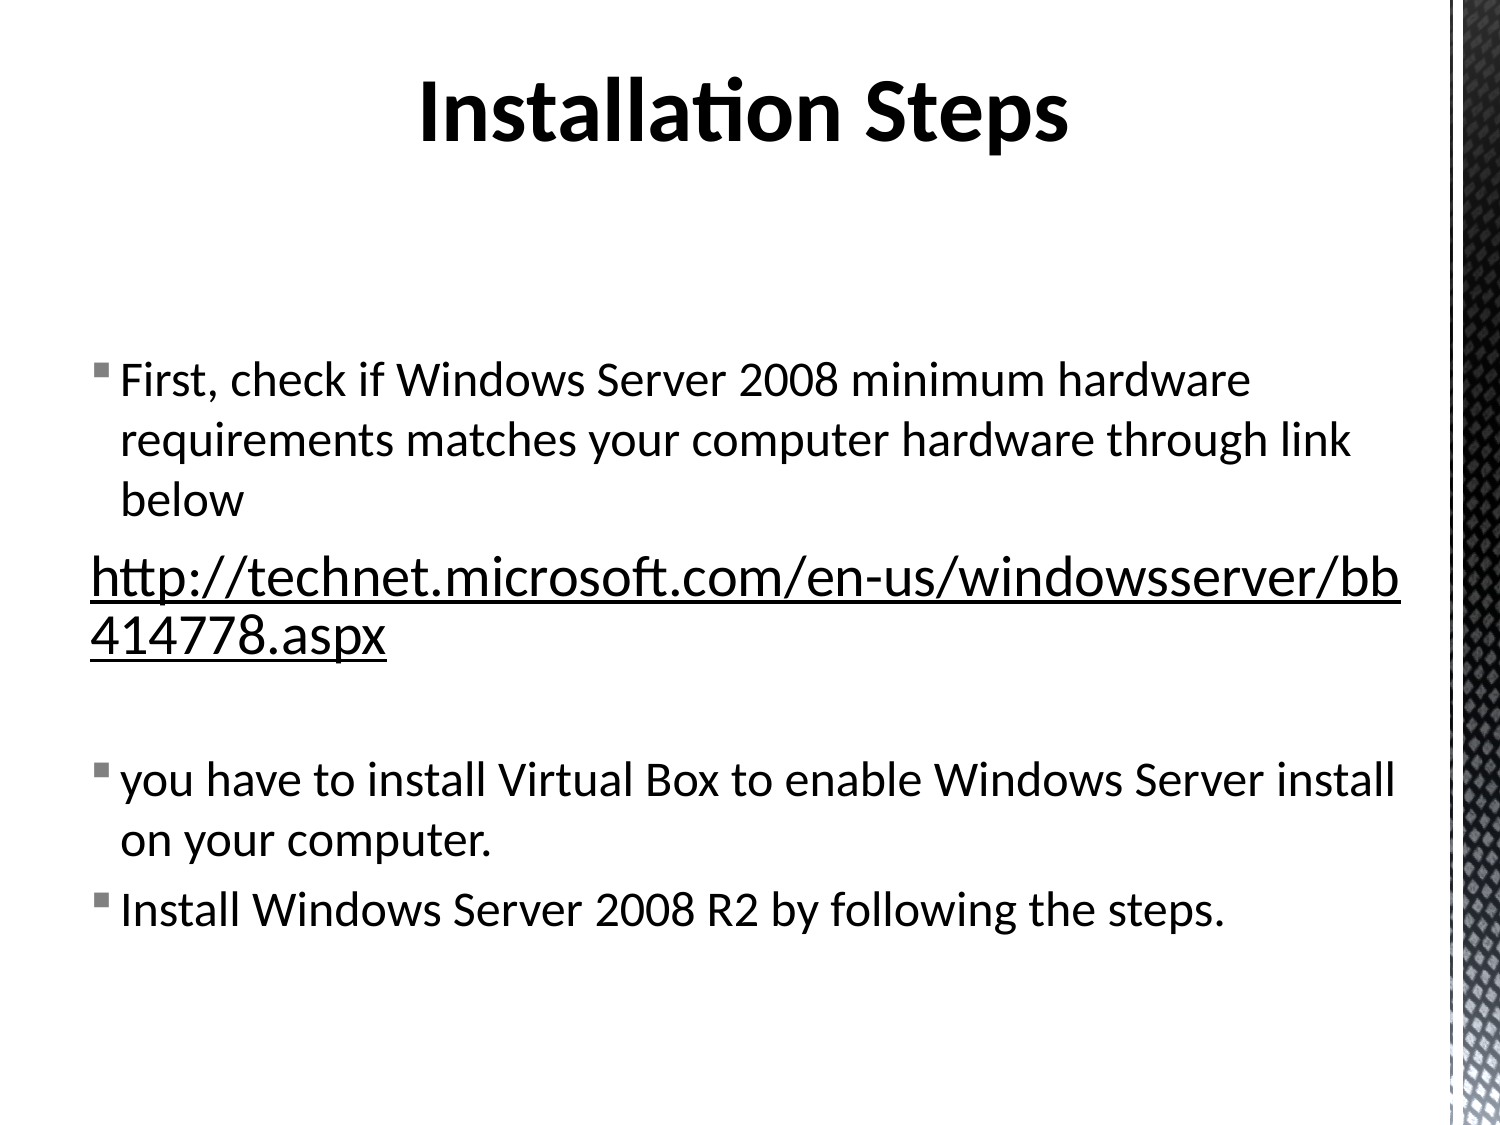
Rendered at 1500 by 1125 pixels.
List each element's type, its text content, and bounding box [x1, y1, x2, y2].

picture [1447, 0, 1500, 1125]
text_box Installation Steps [242, 42, 1247, 168]
list First, check if Windows Server 2008 minimum hardware requirements matches your computer hardware through link below http://technet.microsoft.com/en-us/windowsserver/bb414778.aspx you have to install Virtual Box to enable Windows Server install on your computer. Install Windows Server 2008 R2 by following the steps. [75, 219, 1425, 1005]
